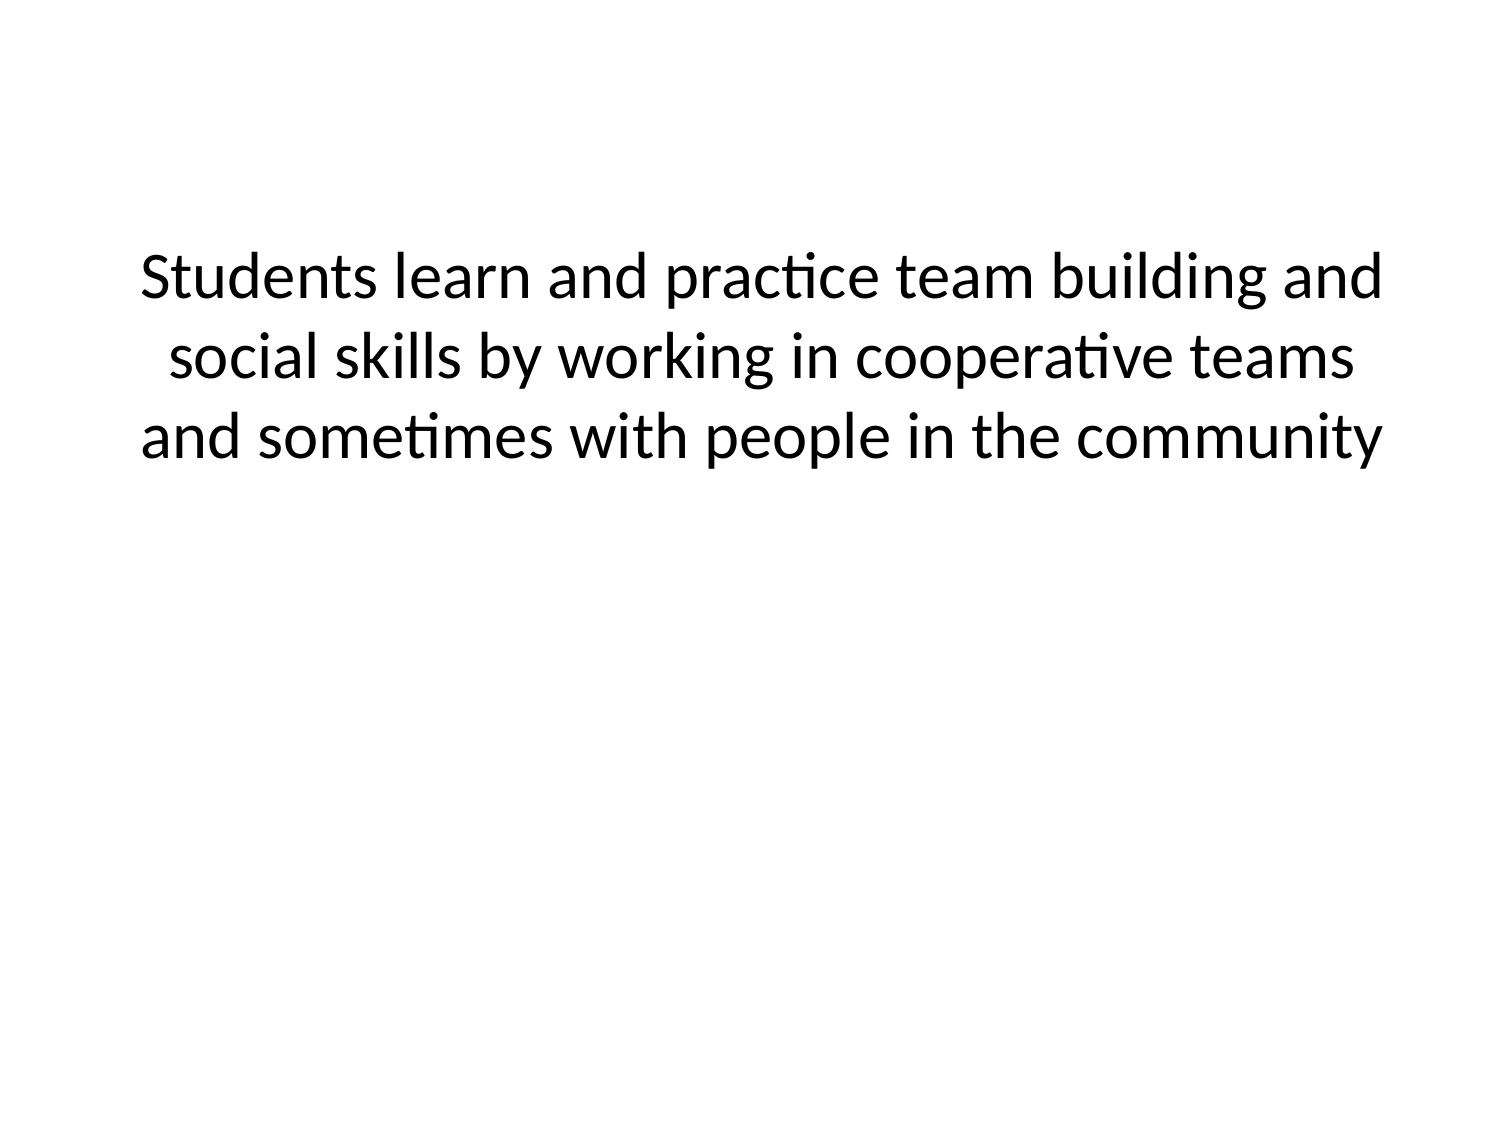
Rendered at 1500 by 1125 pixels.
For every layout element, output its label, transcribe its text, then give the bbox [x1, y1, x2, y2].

text_box Students learn and practice team building and social skills by working in cooperative teams and sometimes with people in the community [99, 224, 1425, 1125]
